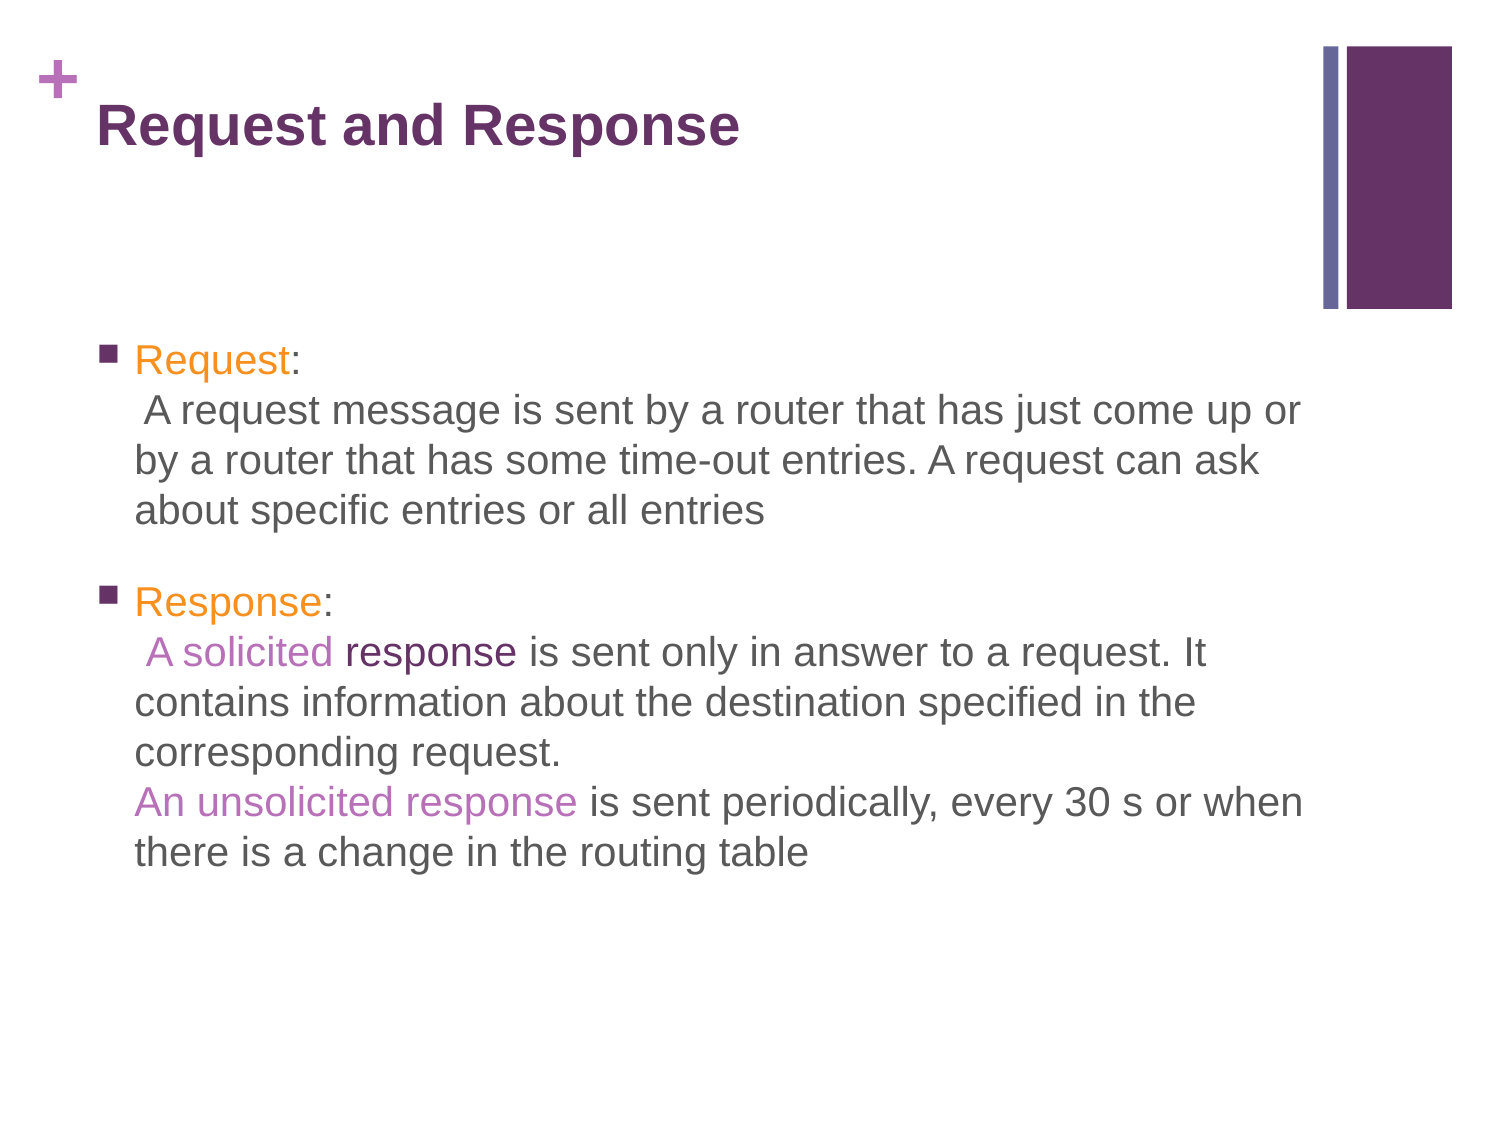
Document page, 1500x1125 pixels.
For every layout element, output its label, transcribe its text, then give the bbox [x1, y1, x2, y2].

title Request and Response [81, 79, 1322, 263]
list Request: A request message is sent by a router that has just come up or by a router that has some time-out entries. A request can ask about specific entries or all entries Response: A solicited response is sent only in answer to a request. It contains information about the destination specified in the corresponding request. An unsolicited response is sent periodically, every 30 s or when there is a change in the routing table [81, 324, 1322, 1005]
